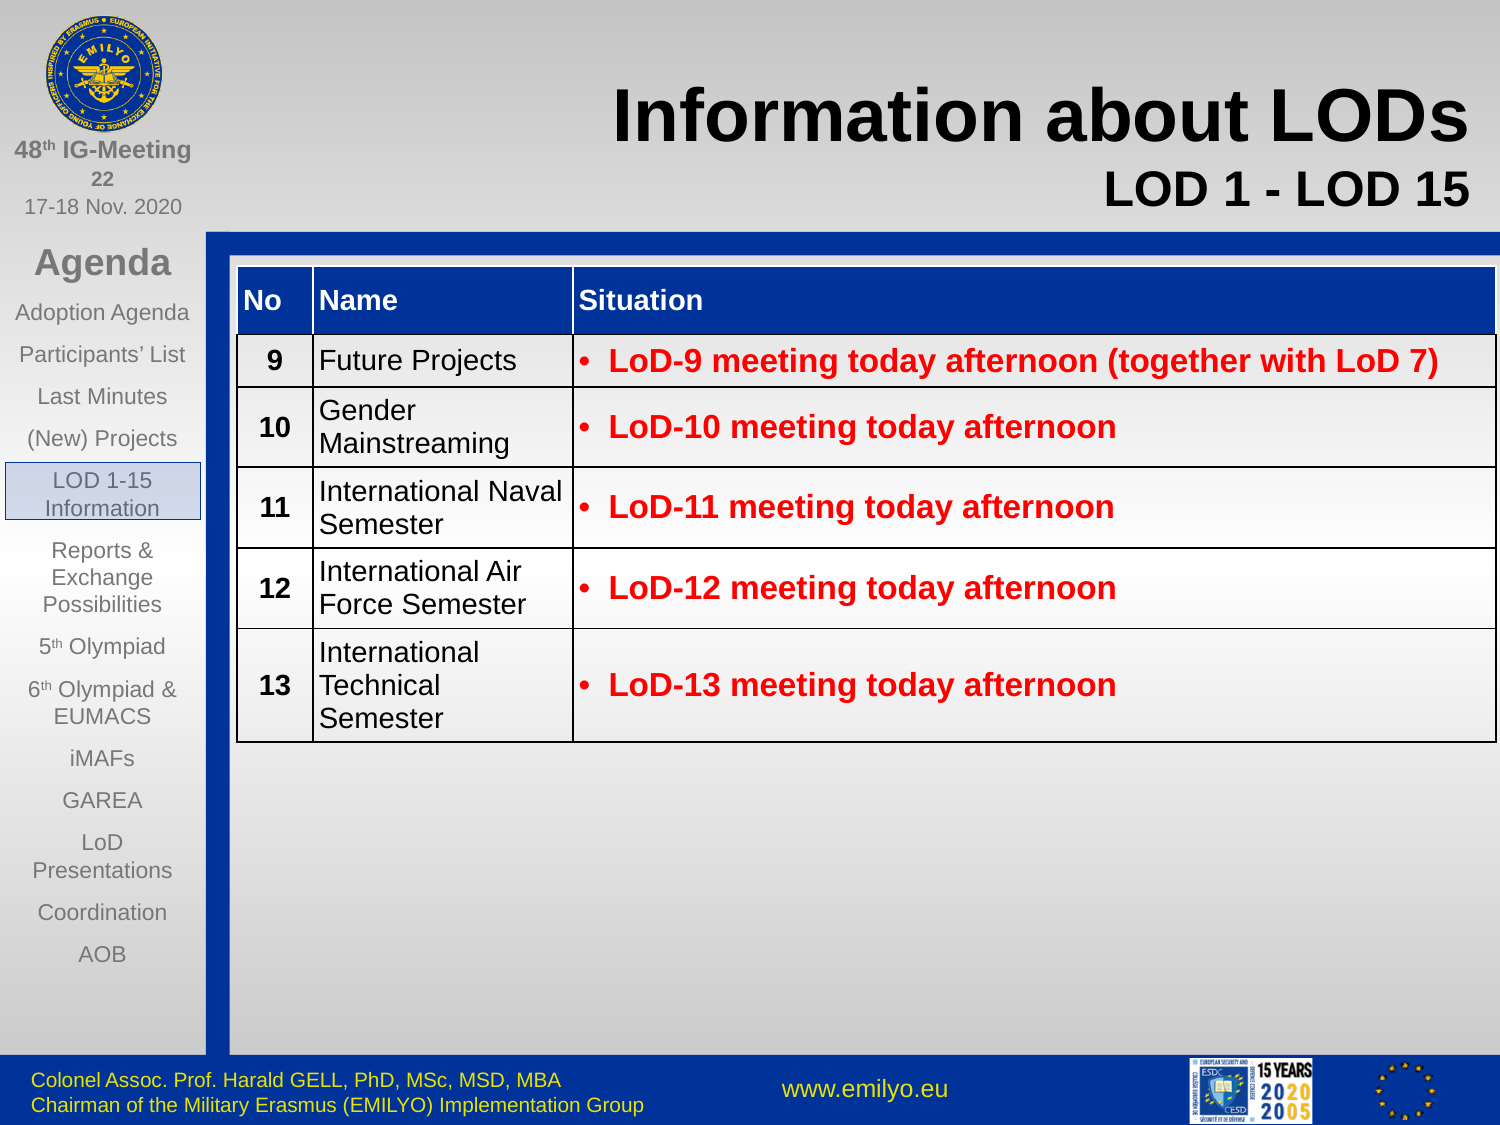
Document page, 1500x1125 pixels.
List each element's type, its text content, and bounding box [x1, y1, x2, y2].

table_cell 13 [238, 629, 312, 741]
table_header Name [314, 267, 572, 334]
table_header Situation [574, 267, 1495, 334]
picture [45, 14, 163, 133]
table_cell LoD-13 meeting today afternoon [574, 629, 1495, 741]
table_cell LoD-9 meeting today afternoon (together with LoD 7) [574, 335, 1495, 386]
table_cell LoD-10 meeting today afternoon [574, 388, 1495, 466]
table_cell International Technical Semester [314, 629, 572, 741]
table_cell Future Projects [314, 335, 572, 386]
table_cell 10 [238, 388, 312, 466]
table_cell 12 [238, 549, 312, 628]
table_cell LoD-11 meeting today afternoon [574, 468, 1495, 547]
table_cell 11 [238, 468, 312, 547]
picture [1189, 1058, 1313, 1124]
title Information about LODs LOD 1 - LOD 15 [207, 28, 1471, 217]
table_cell Gender Mainstreaming [314, 388, 572, 466]
table_cell International Air Force Semester [314, 549, 572, 628]
table_header No [238, 267, 312, 334]
table_cell International Naval Semester [314, 468, 572, 547]
picture [1374, 1060, 1435, 1120]
text_box [5, 462, 201, 520]
table_cell LoD-12 meeting today afternoon [574, 549, 1495, 628]
table_cell 9 [238, 335, 312, 386]
